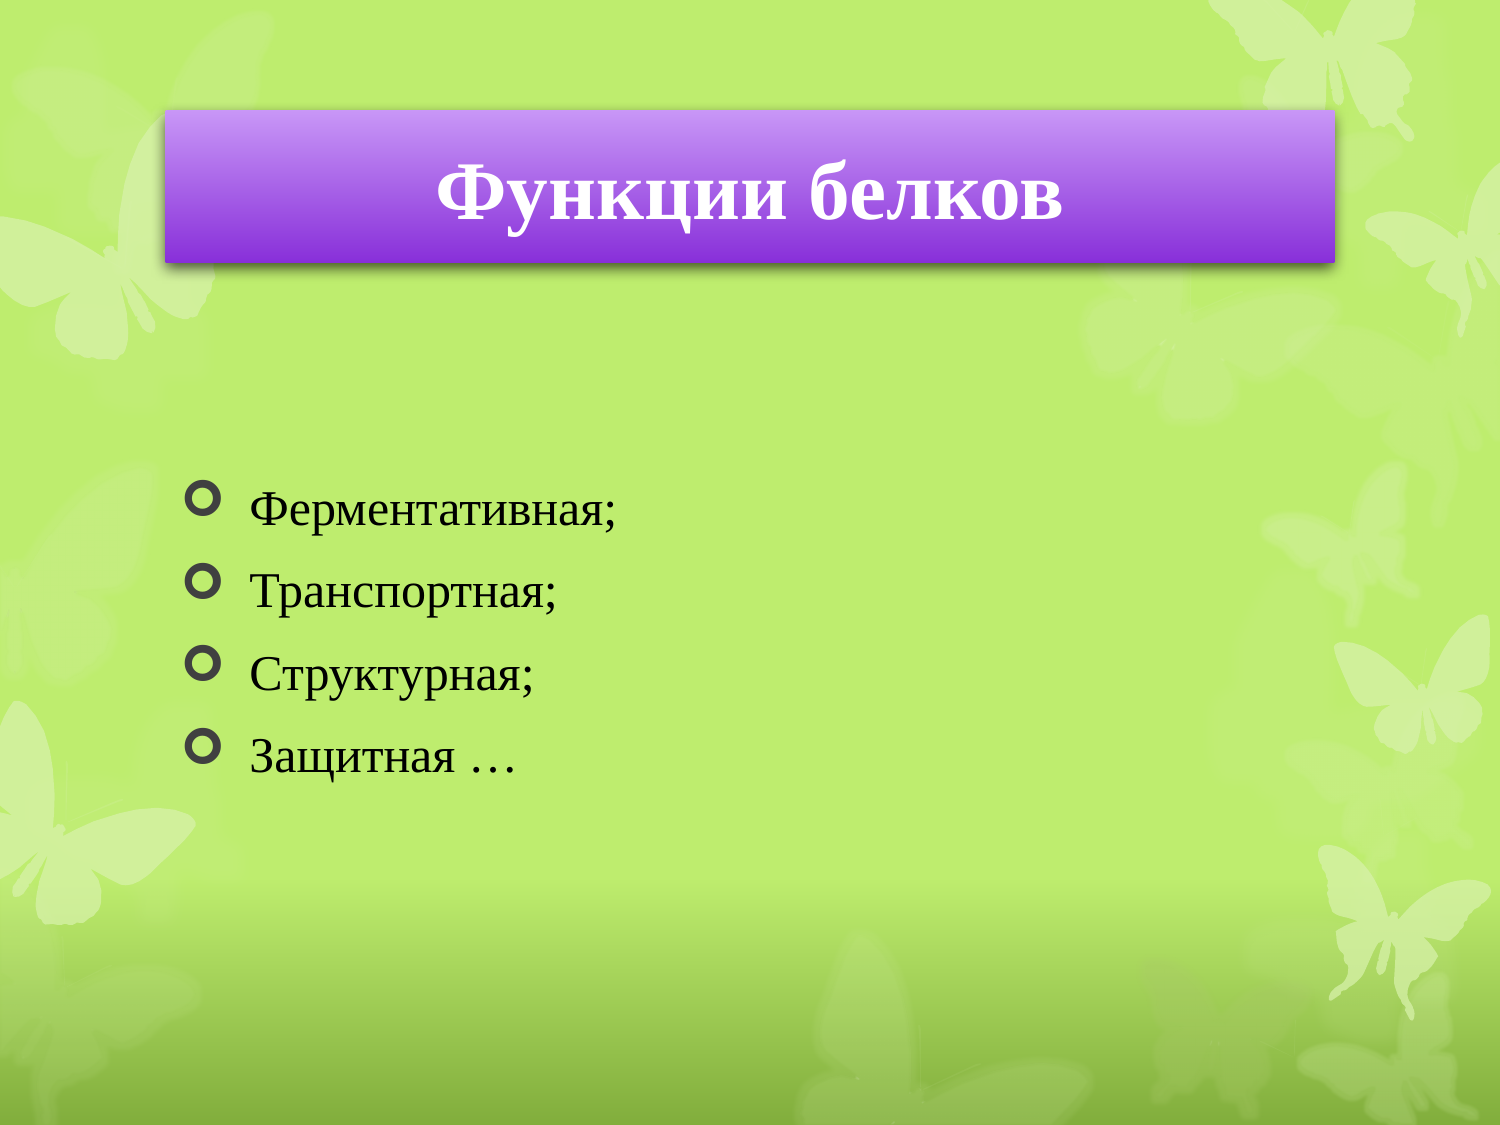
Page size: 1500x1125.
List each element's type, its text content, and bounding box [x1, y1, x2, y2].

list Ферментативная; Транспортная; Структурная; Защитная … [165, 296, 1335, 962]
title Функции белков [165, 110, 1335, 263]
